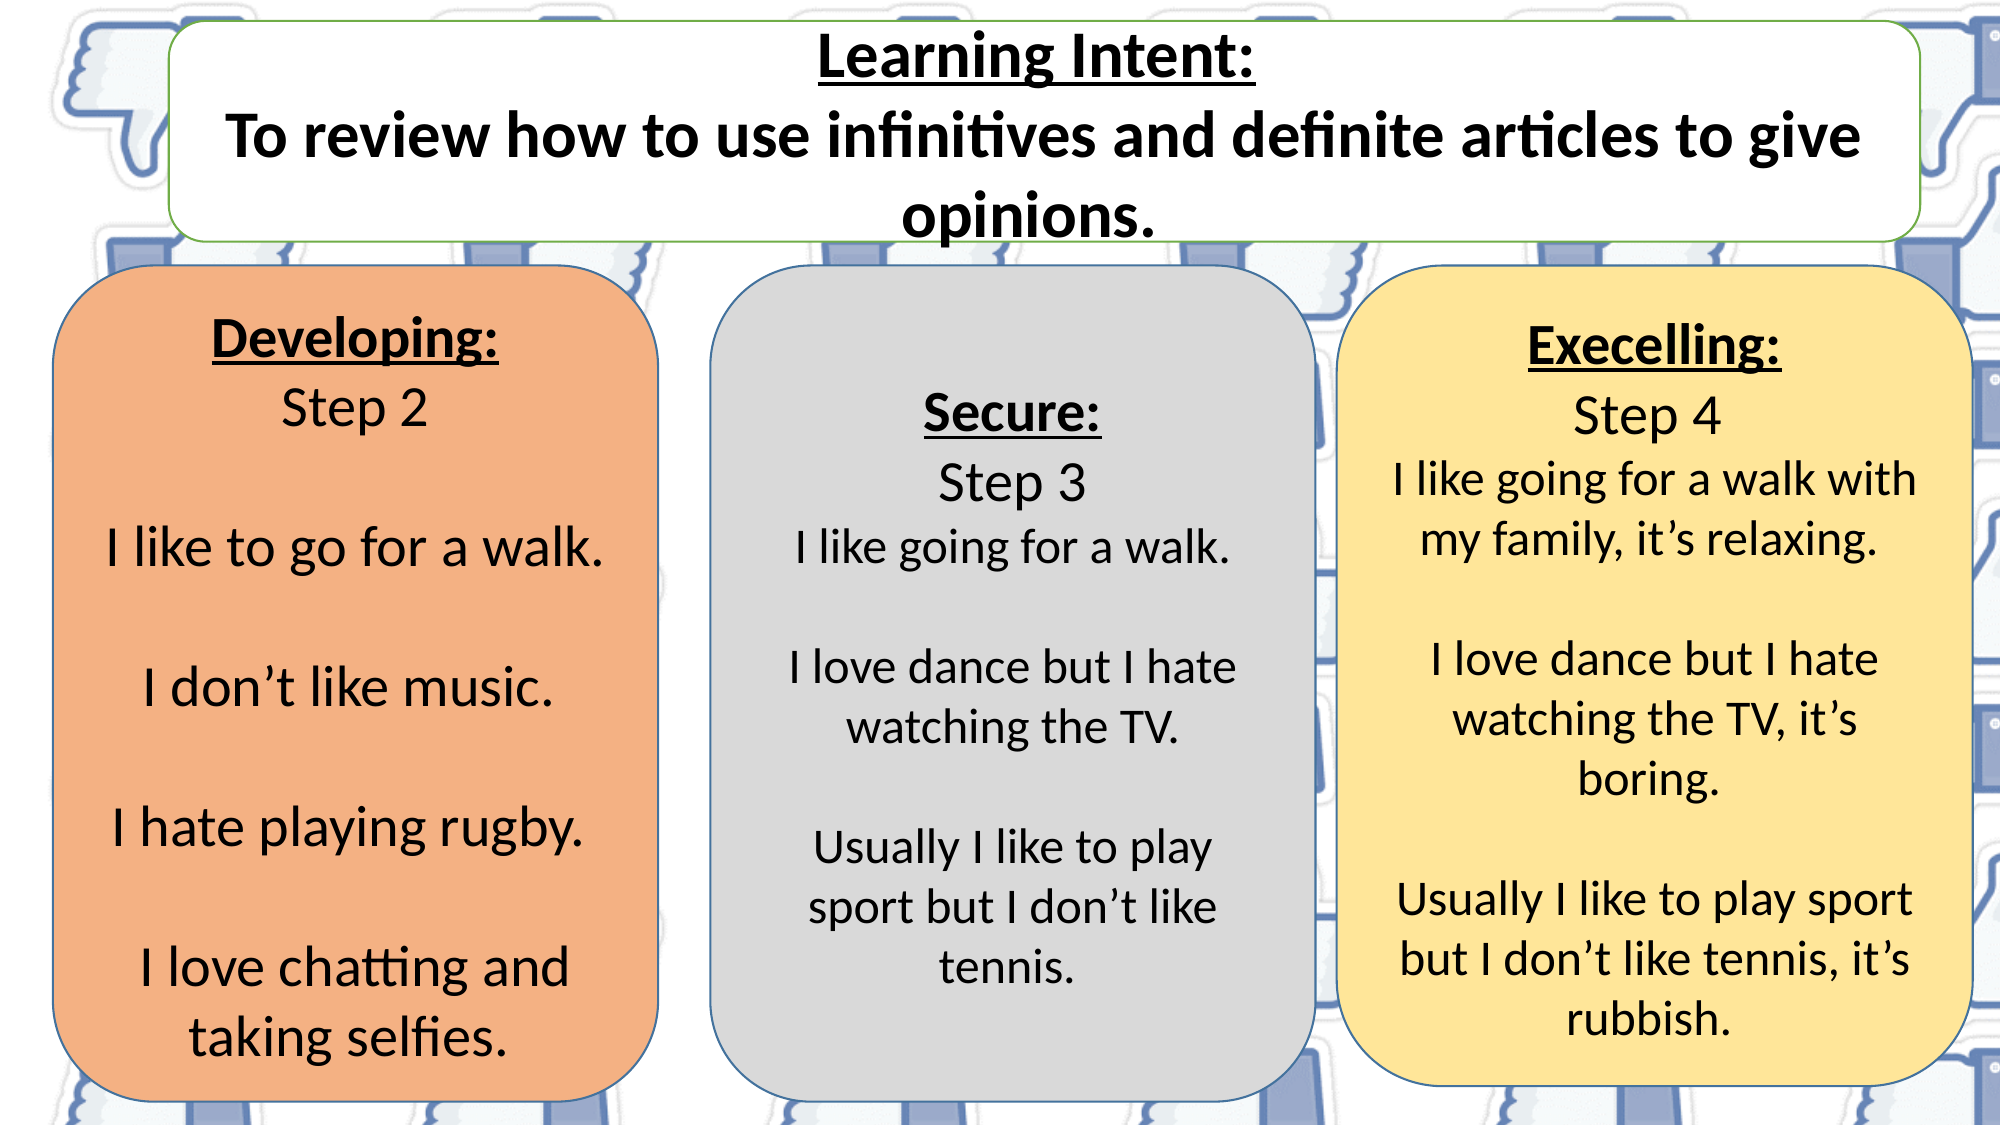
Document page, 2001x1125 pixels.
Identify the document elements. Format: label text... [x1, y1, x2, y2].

text_box Learning Intent: To review how to use infinitives and definite articles to give opinions. [167, 19, 1922, 243]
text_box Execelling: Step 4 I like going for a walk with my family, it’s relaxing. I love dance but I hate watching the TV, it’s boring. Usually I like to play sport but I don’t like tennis, it’s rubbish. [1335, 264, 1974, 1088]
text_box Developing: Step 2 I like to go for a walk. I don’t like music. I hate playing rugby. I love chatting and taking selfies. [51, 264, 660, 1103]
text_box Secure: Step 3 I like going for a walk. I love dance but I hate watching the TV. Usually I like to play sport but I don’t like tennis. [709, 264, 1317, 1103]
text_box Learning Intent: To use infinitives and definite articles to give personal opinions. [0, 0, 2000, 1125]
